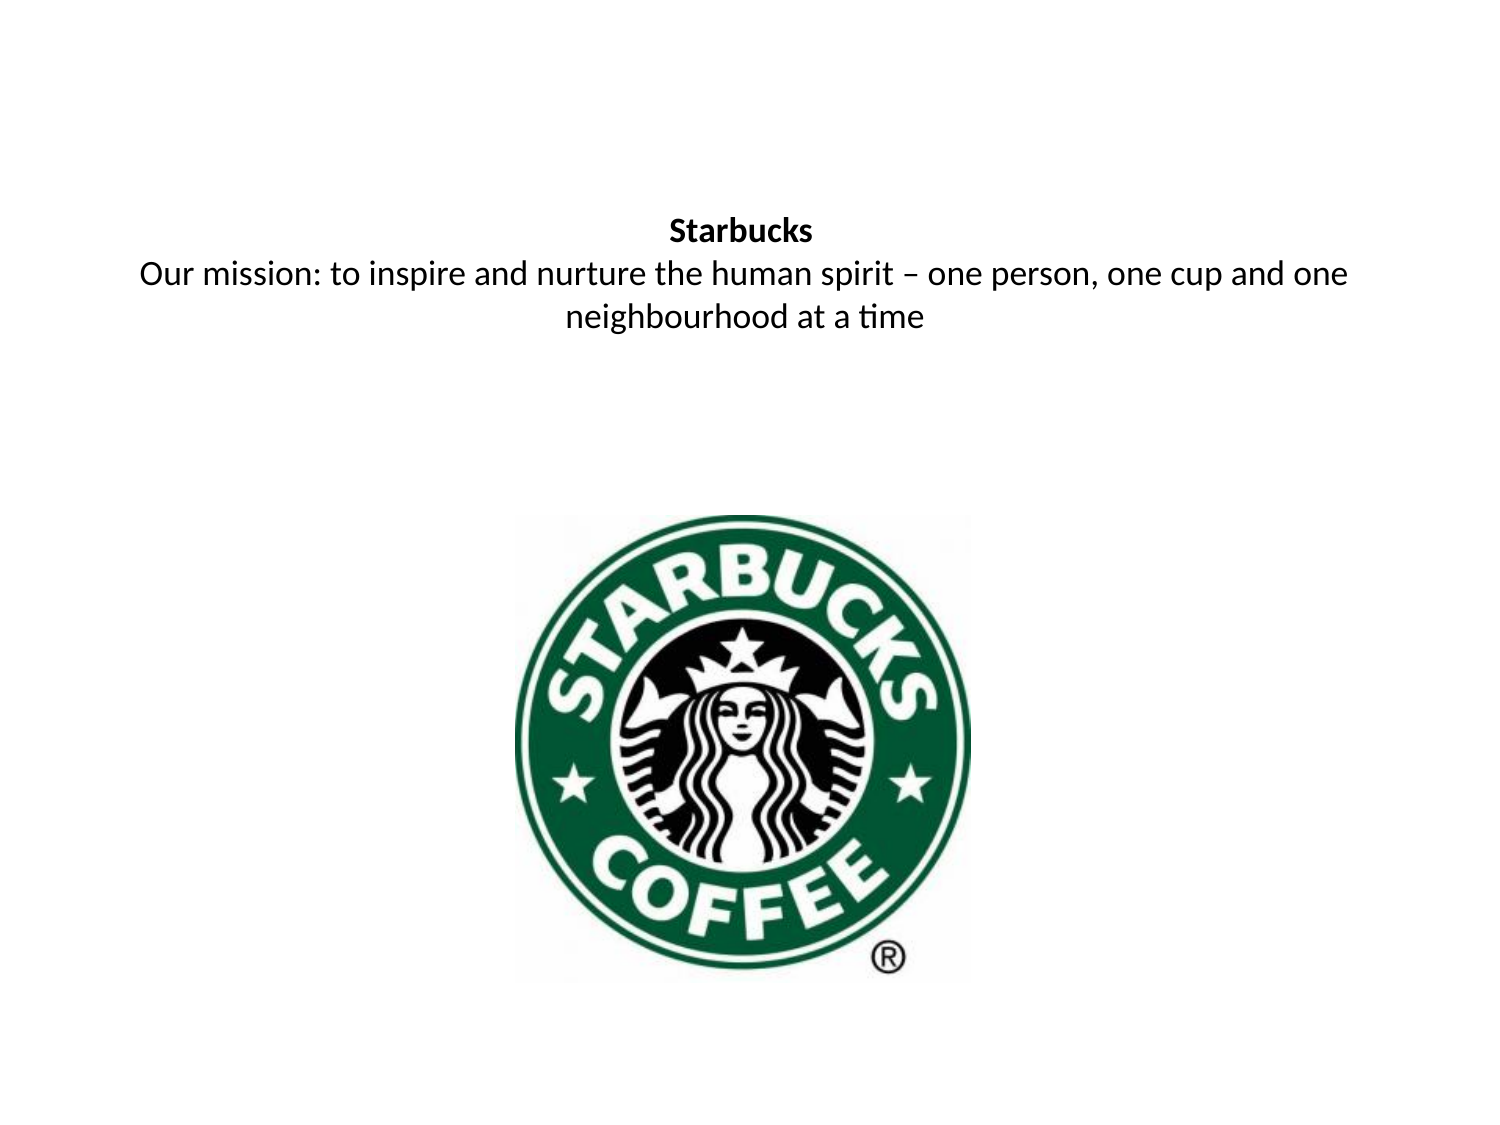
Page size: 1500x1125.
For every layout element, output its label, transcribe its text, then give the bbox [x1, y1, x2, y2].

picture [515, 515, 971, 984]
title Starbucks Our mission: to inspire and nurture the human spirit – one person, one cup and one neighbourhood at a time [70, 199, 1421, 387]
